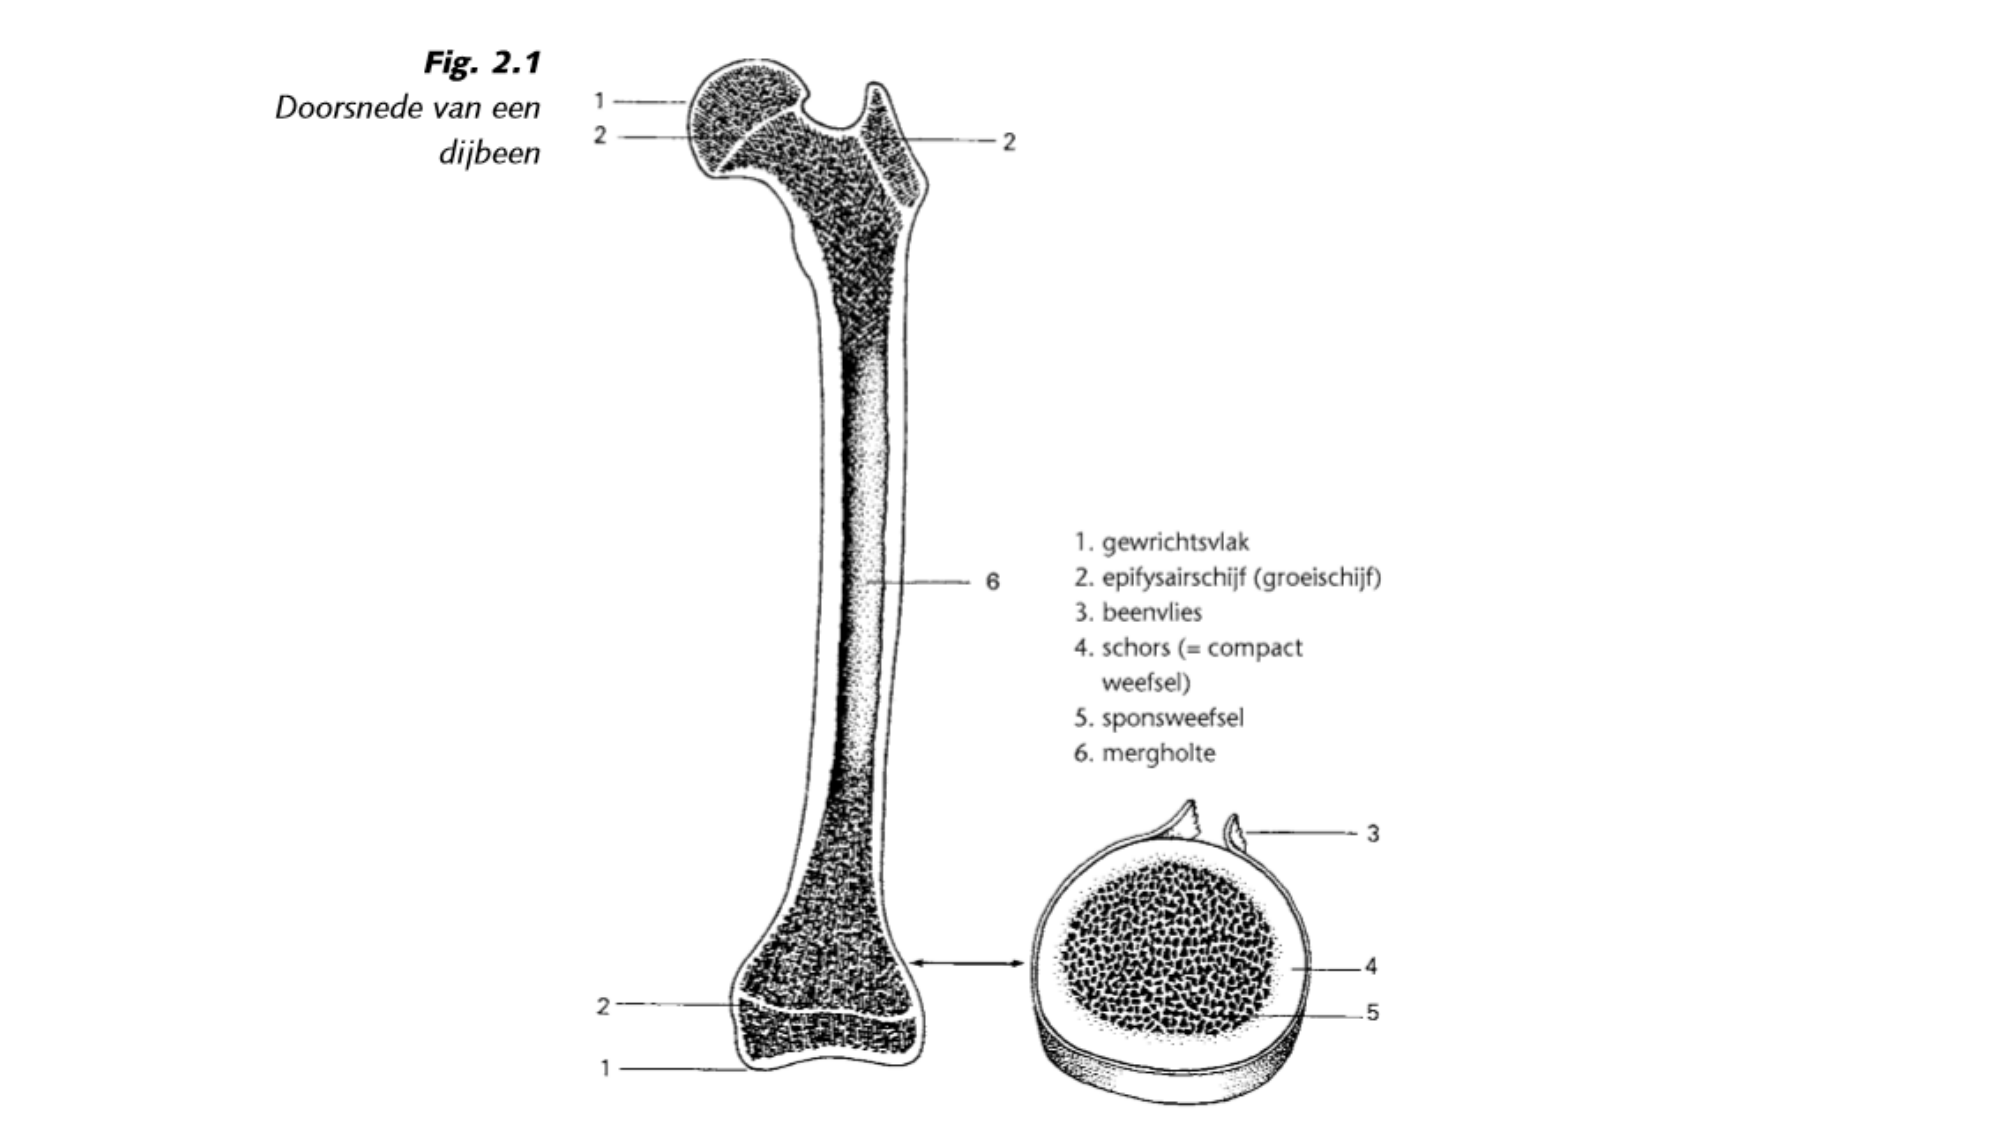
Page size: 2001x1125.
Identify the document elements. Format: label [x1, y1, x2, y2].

list [229, 16, 1645, 1125]
